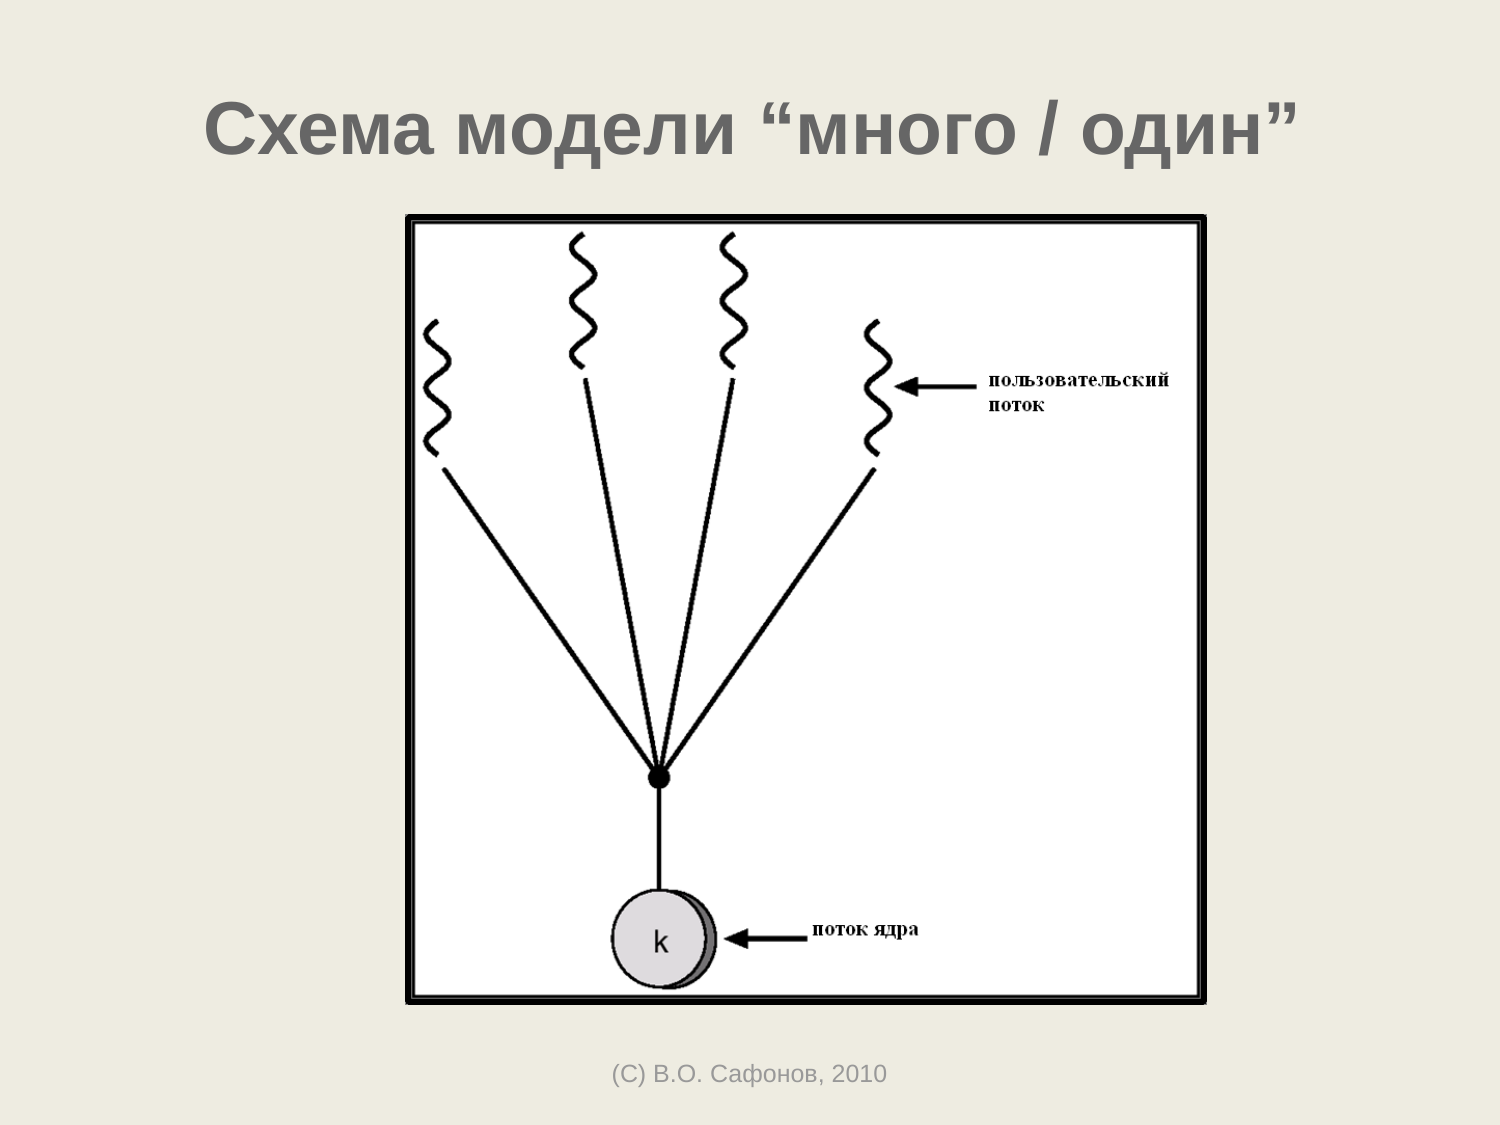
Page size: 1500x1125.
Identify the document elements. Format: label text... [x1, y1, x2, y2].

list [404, 214, 1208, 1006]
title Схема модели “много / один” [74, 49, 1430, 200]
footer (C) В.О. Сафонов, 2010 [512, 1042, 988, 1103]
